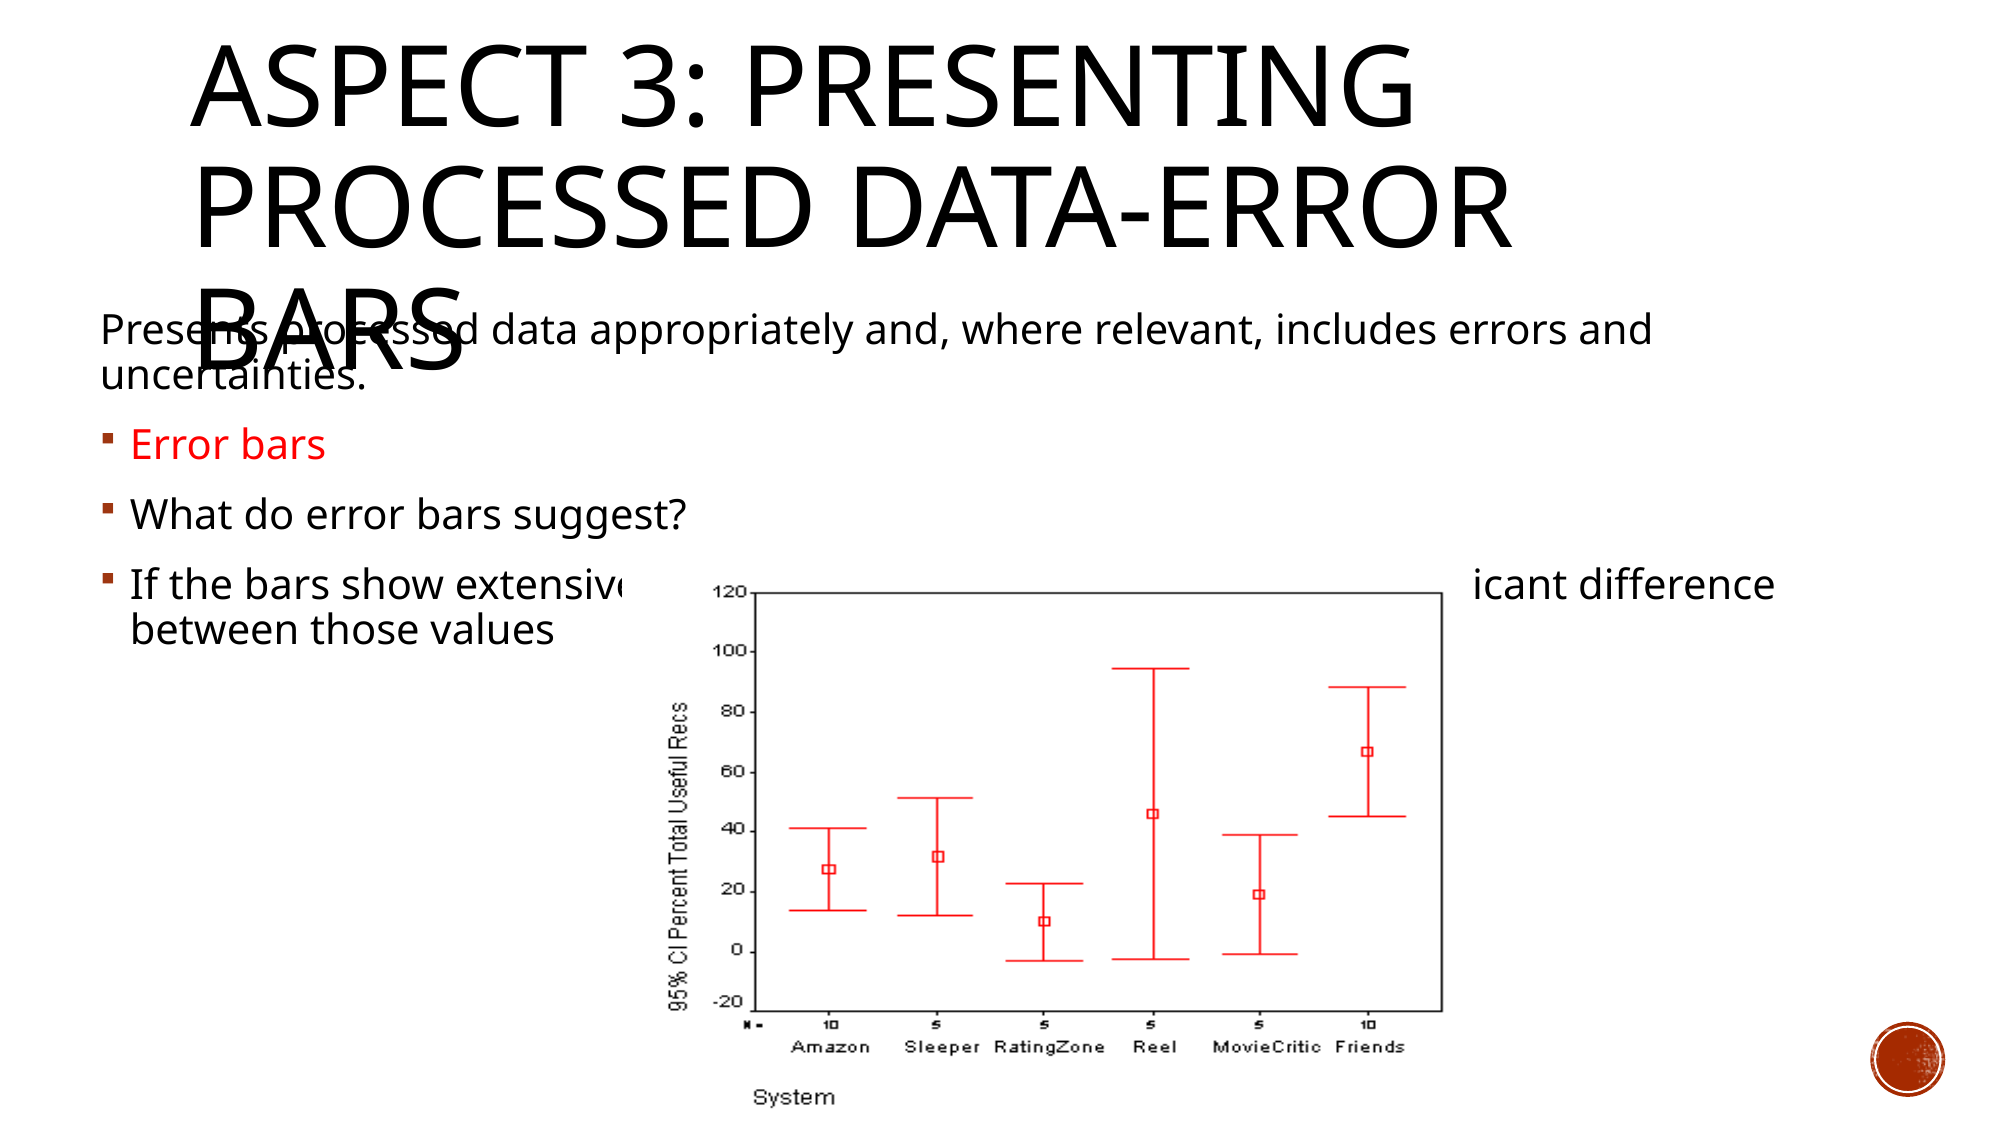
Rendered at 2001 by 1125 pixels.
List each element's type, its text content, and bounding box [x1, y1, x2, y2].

list Presents processed data appropriately and, where relevant, includes errors and uncertainties. Error bars What do error bars suggest? If the bars show extensive overlap, it is likely that there is not a significant difference between those values [84, 300, 1941, 1037]
picture [622, 564, 1474, 1125]
title Aspect 3: Presenting processed data-Error bars [175, 79, 1826, 300]
